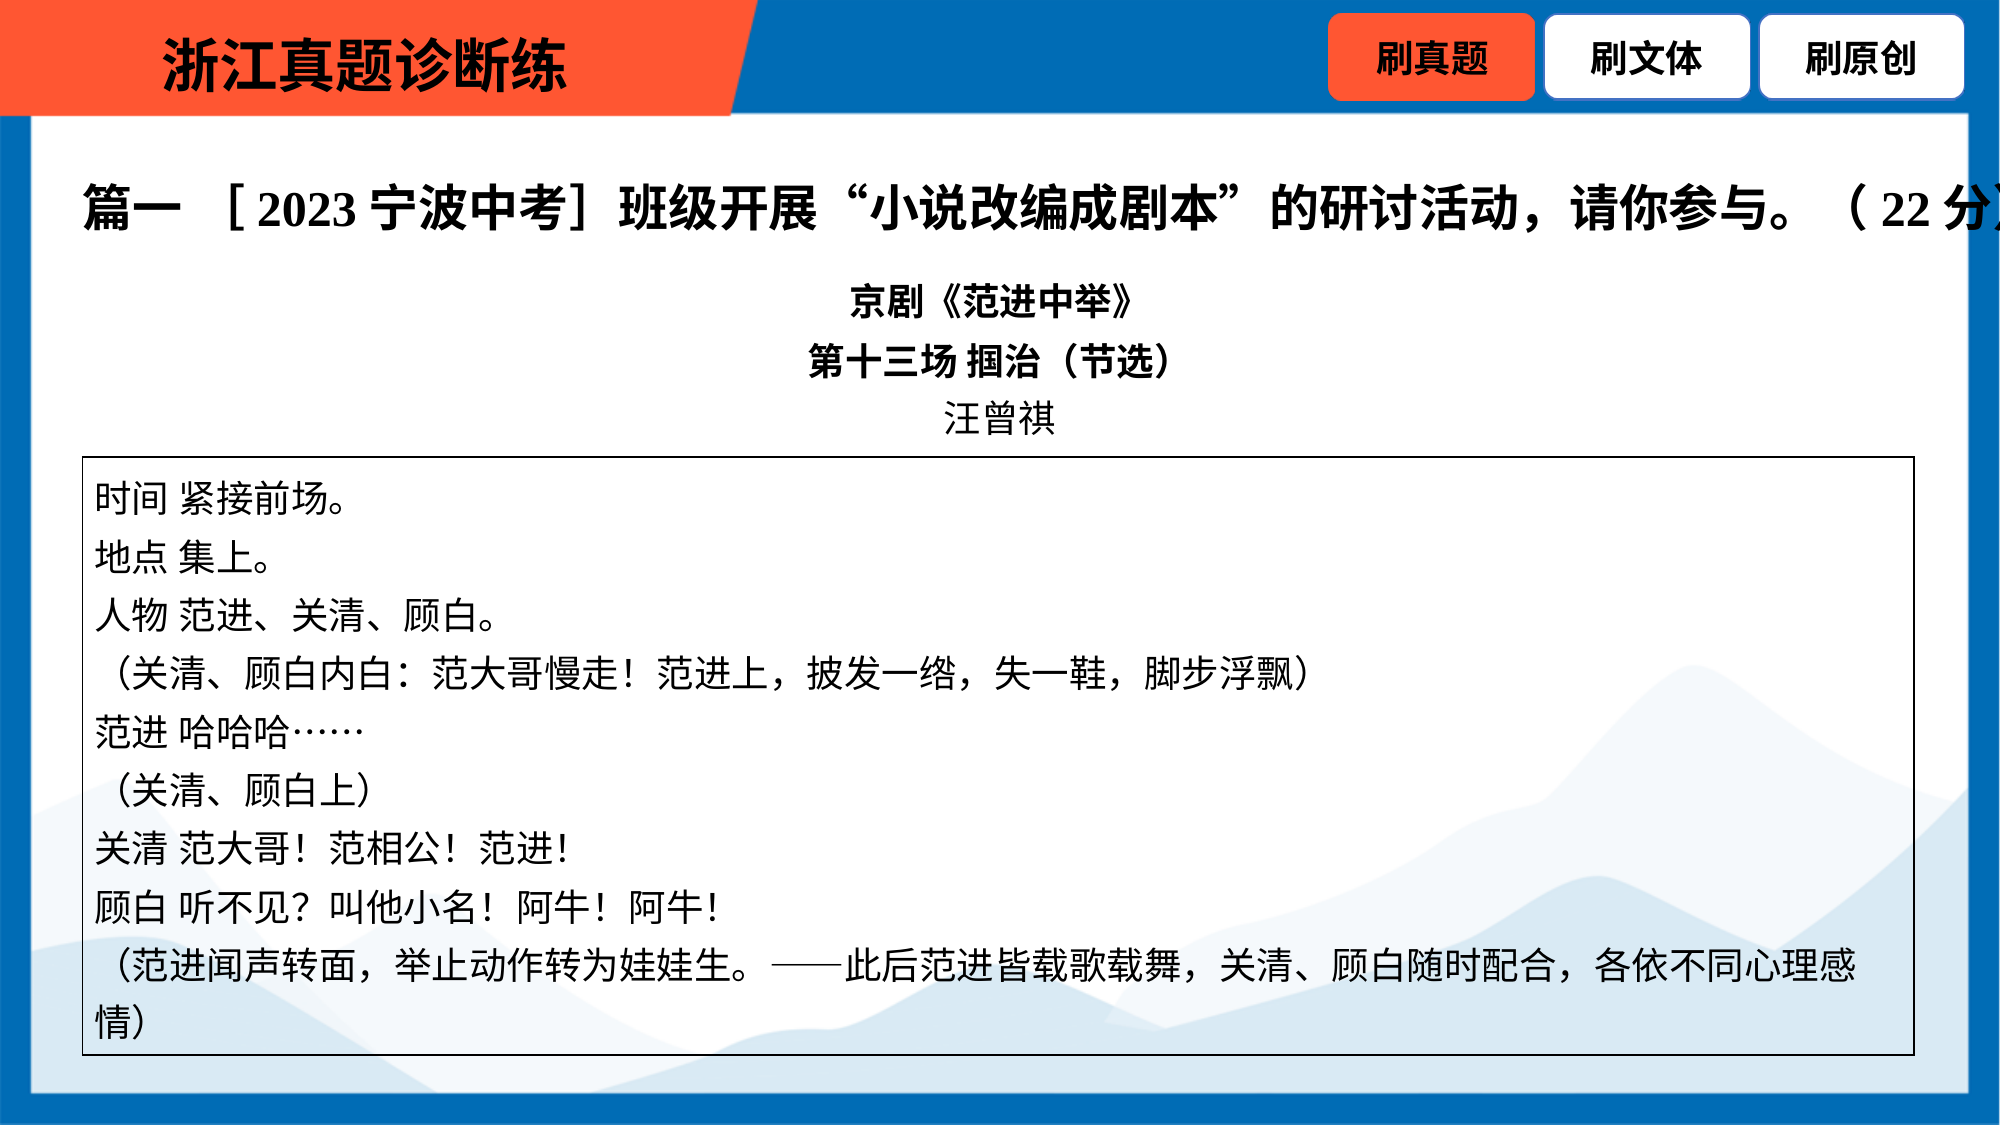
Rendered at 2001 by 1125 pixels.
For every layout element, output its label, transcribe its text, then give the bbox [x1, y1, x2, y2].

picture [0, 0, 2000, 1125]
text_box 篇一 ［2023宁波中考］班级开展“小说改编成剧本”的研讨活动，请你参与。（22分） [82, 146, 1982, 266]
text_box 京剧《范进中举》 [82, 266, 1917, 318]
text_box 第十三场 掴治（节选） 汪曾祺 [82, 325, 1917, 435]
table_header 时间 紧接前场。 地点 集上。 人物 范进、关清、顾白。 （关清、顾白内白：范大哥慢走！范进上，披发一绺，失一鞋，脚步浮飘） 范进 哈哈哈…… （关清、顾白上） 关清 范大哥！范相公！范进！ 顾白 听不见？叫他小名！阿牛！阿牛！ （范进闻声转面，举止动作转为娃娃生。——此后范进皆载歌载舞，关清、顾白随时配合，各依不同心理感 情） [83, 458, 1913, 1054]
